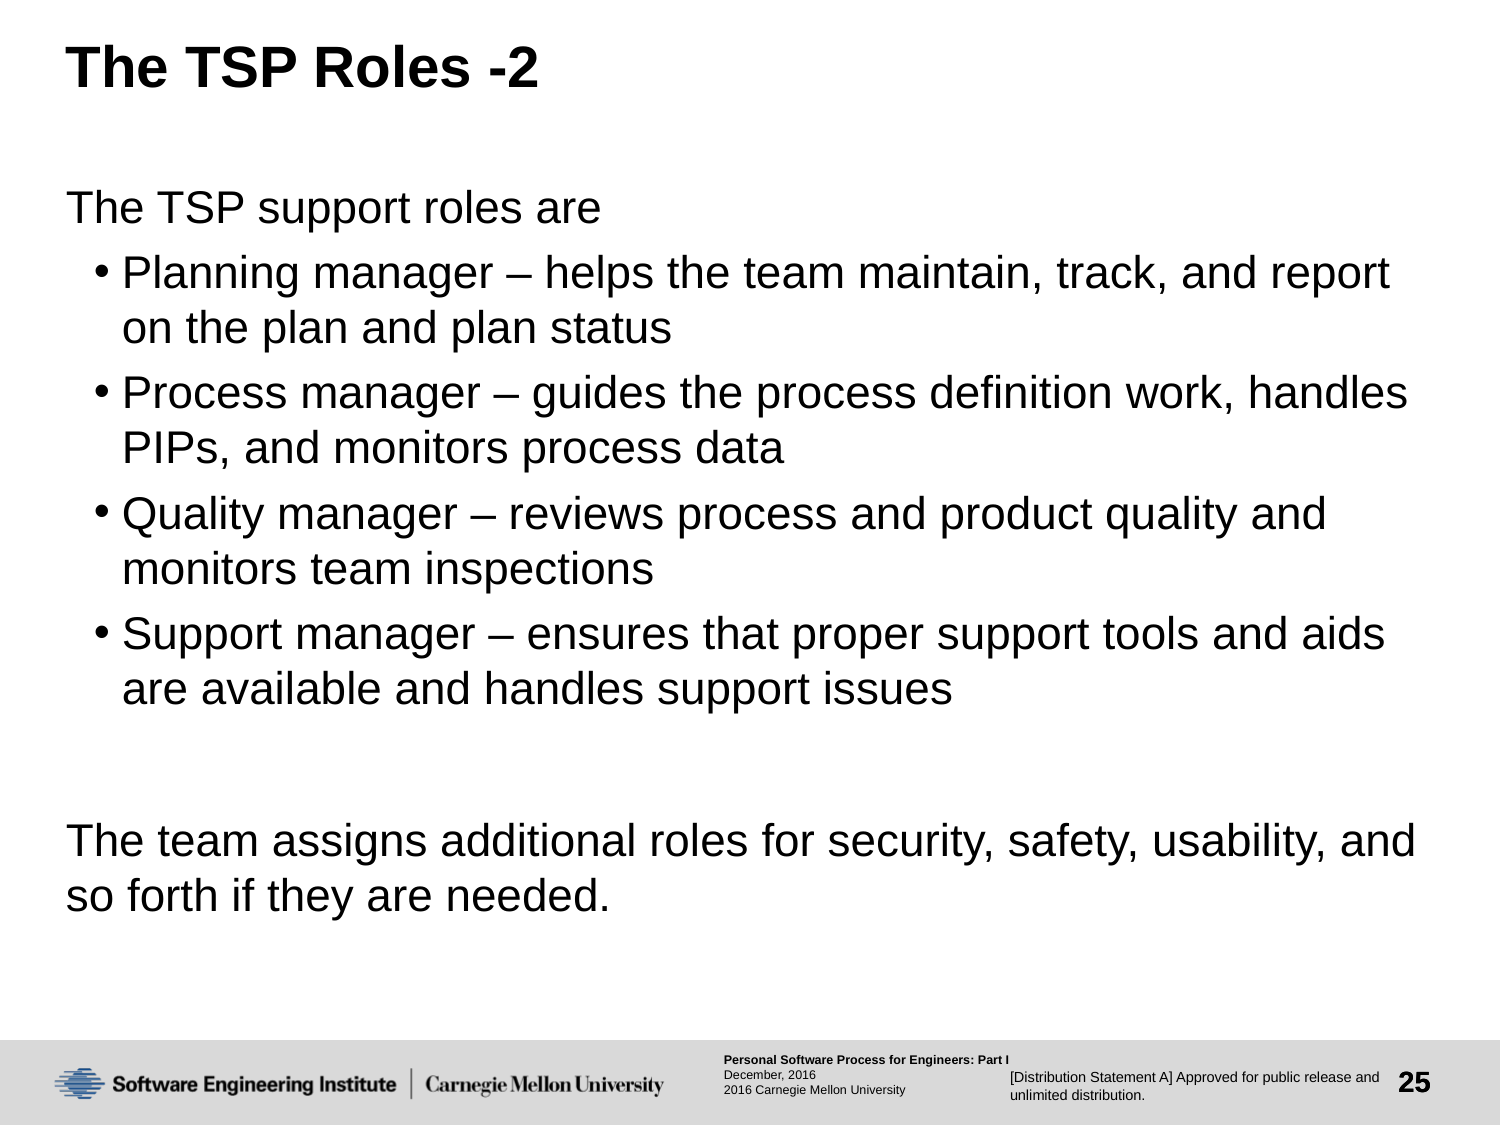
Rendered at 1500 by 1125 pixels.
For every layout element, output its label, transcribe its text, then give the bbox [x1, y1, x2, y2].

title The TSP Roles -2 [65, 37, 1313, 148]
list The TSP support roles are Planning manager – helps the team maintain, track, and report on the plan and plan status Process manager – guides the process definition work, handles PIPs, and monitors process data Quality manager – reviews process and product quality and monitors team inspections Support manager – ensures that proper support tools and aids are available and handles support issues The team assigns additional roles for security, safety, usability, and so forth if they are needed. [65, 177, 1431, 1000]
picture [46, 1061, 673, 1104]
